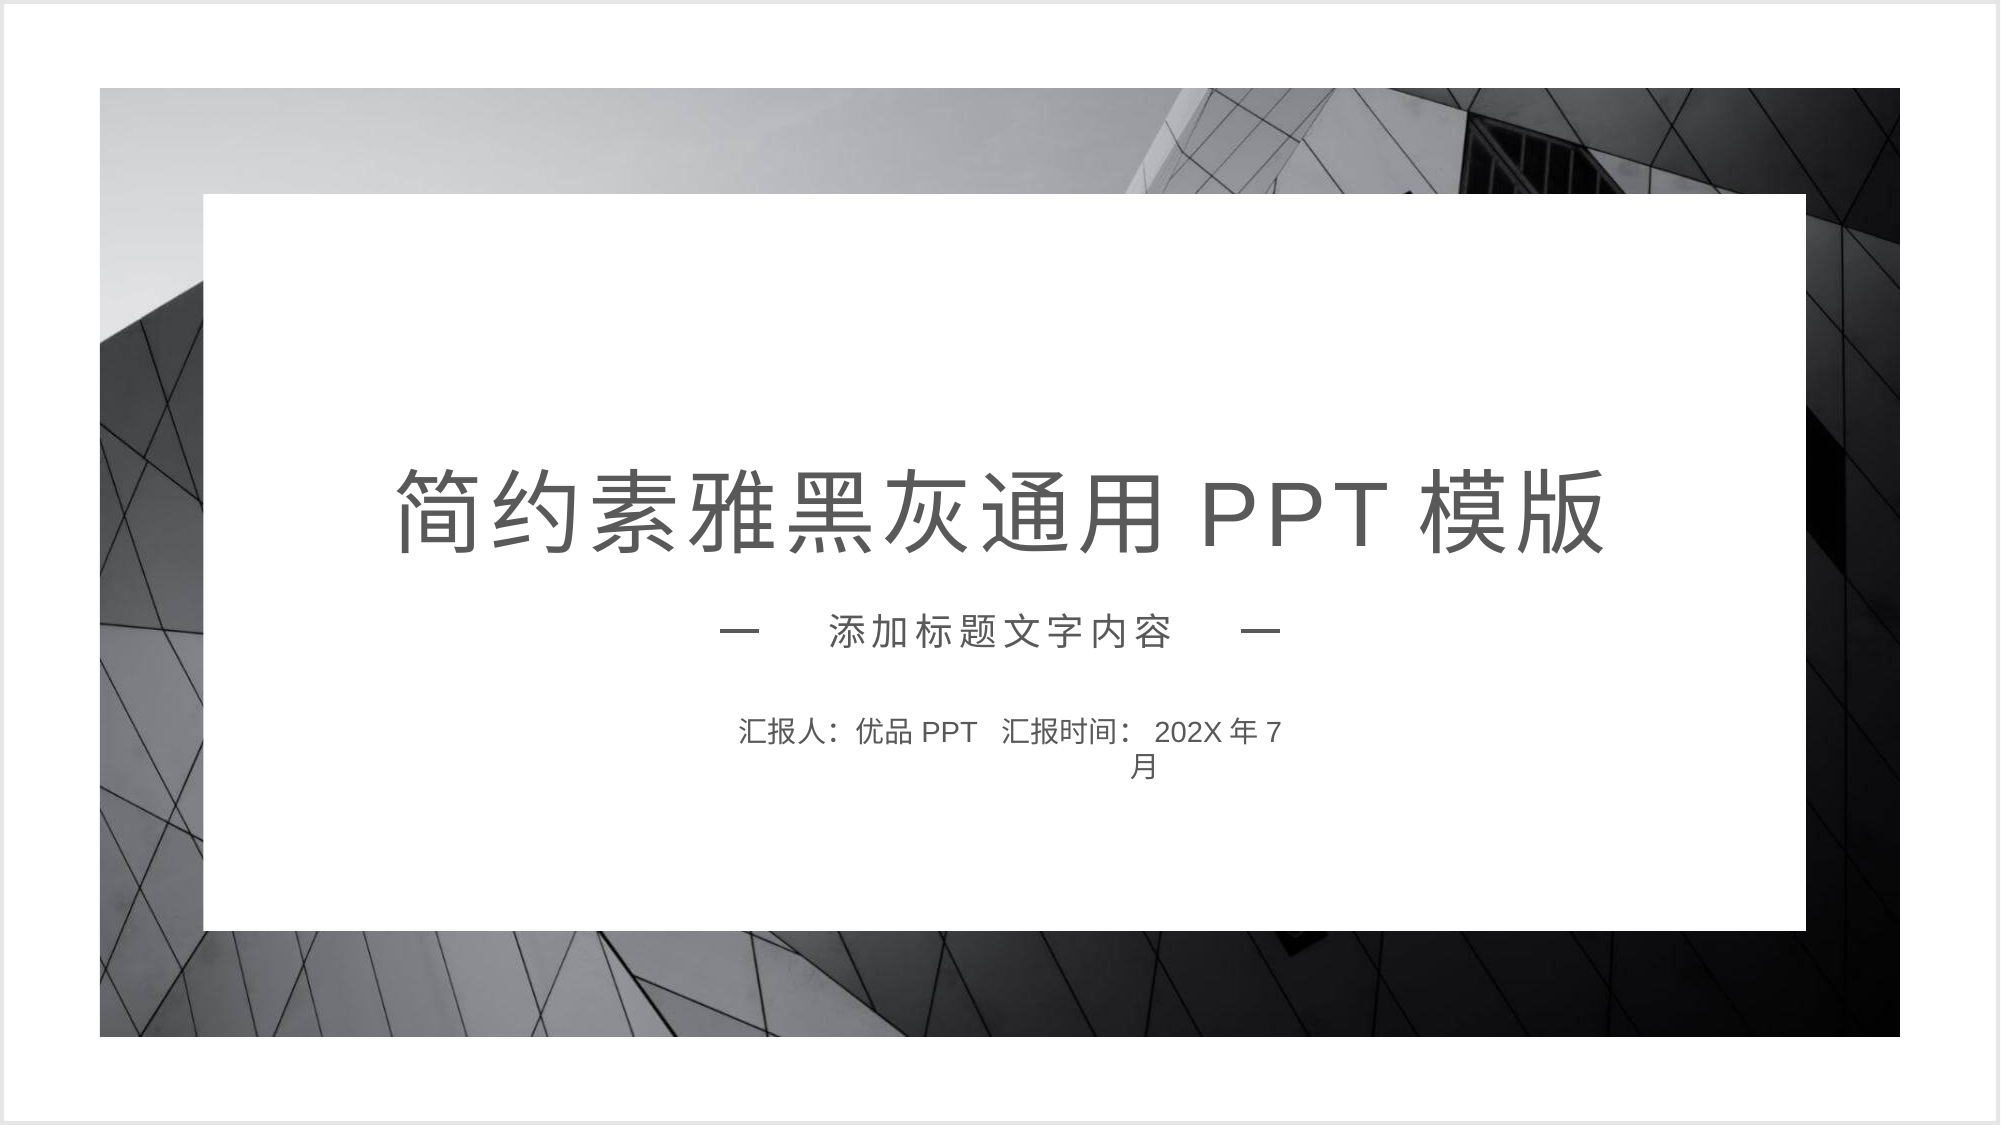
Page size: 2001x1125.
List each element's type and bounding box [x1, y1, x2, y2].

text_box [708, 706, 1308, 792]
picture [99, 88, 1900, 1037]
